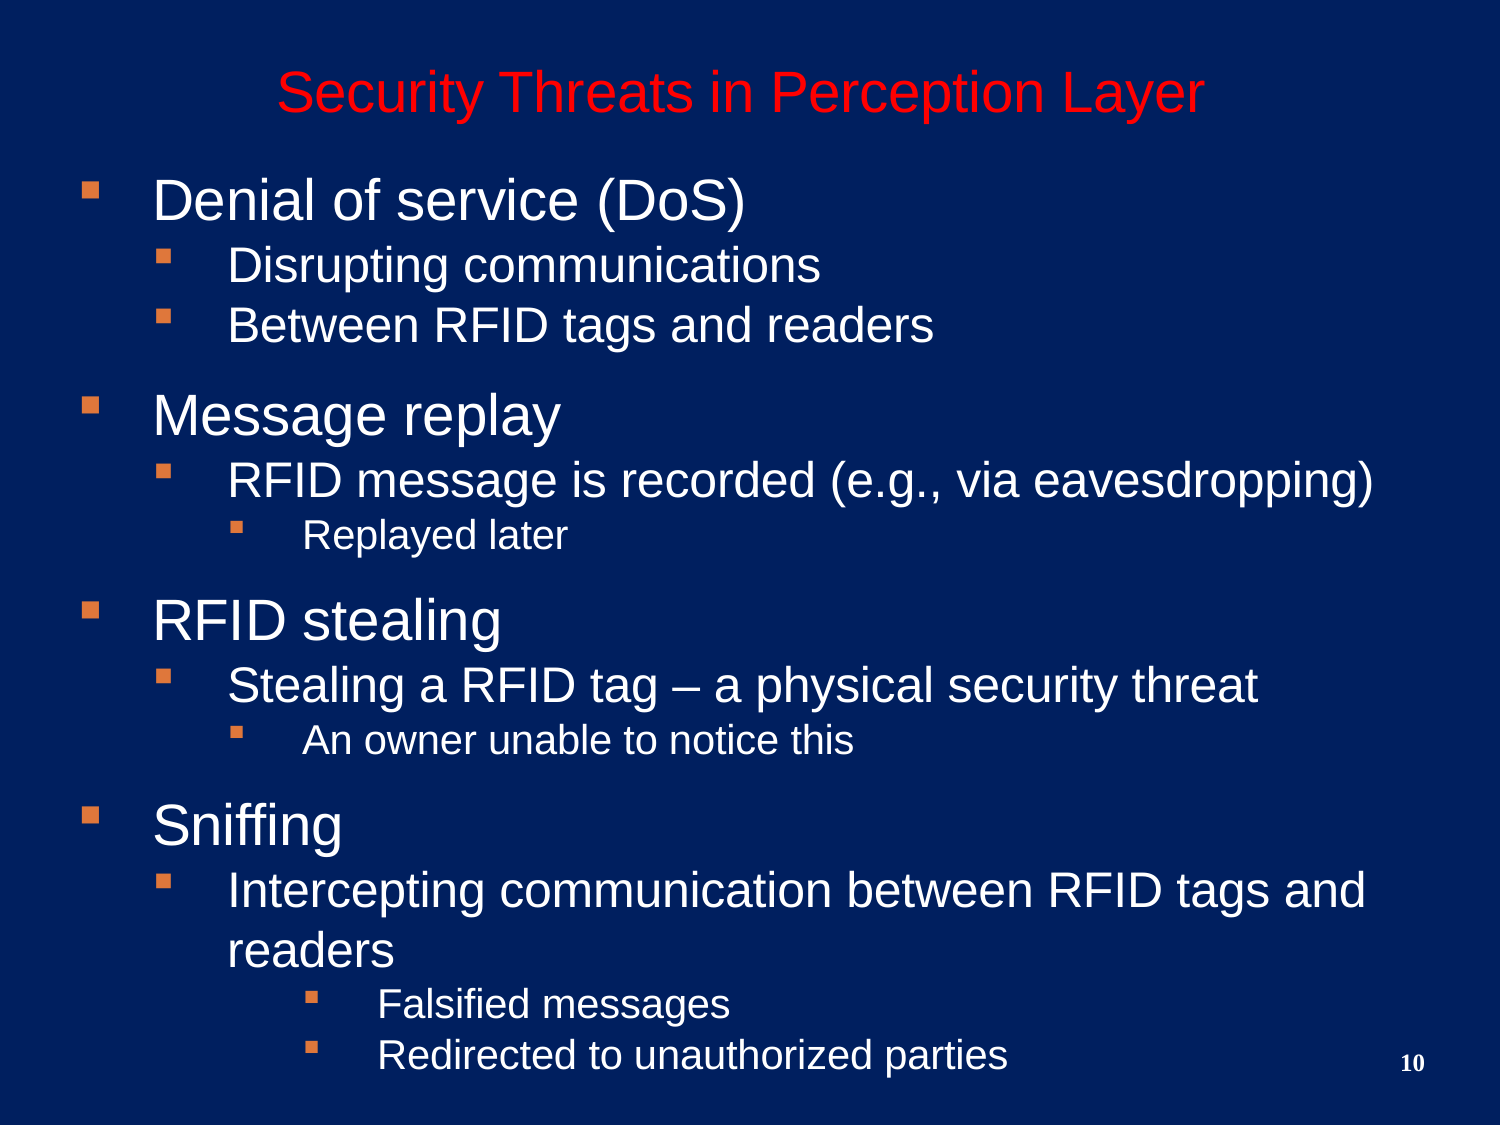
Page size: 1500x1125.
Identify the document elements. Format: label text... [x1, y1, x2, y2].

slide_number 10 [1080, 1046, 1425, 1125]
title Security Threats in Perception Layer [24, 29, 1437, 242]
text_box Denial of service (DoS) Disrupting communications Between RFID tags and readers Message replay RFID message is recorded (e.g., via eavesdropping) Replayed later RFID stealing Stealing a RFID tag – a physical security threat An owner unable to notice this Sniffing Intercepting communication between RFID tags and readers Falsified messages Redirected to unauthorized parties [75, 162, 1462, 1125]
